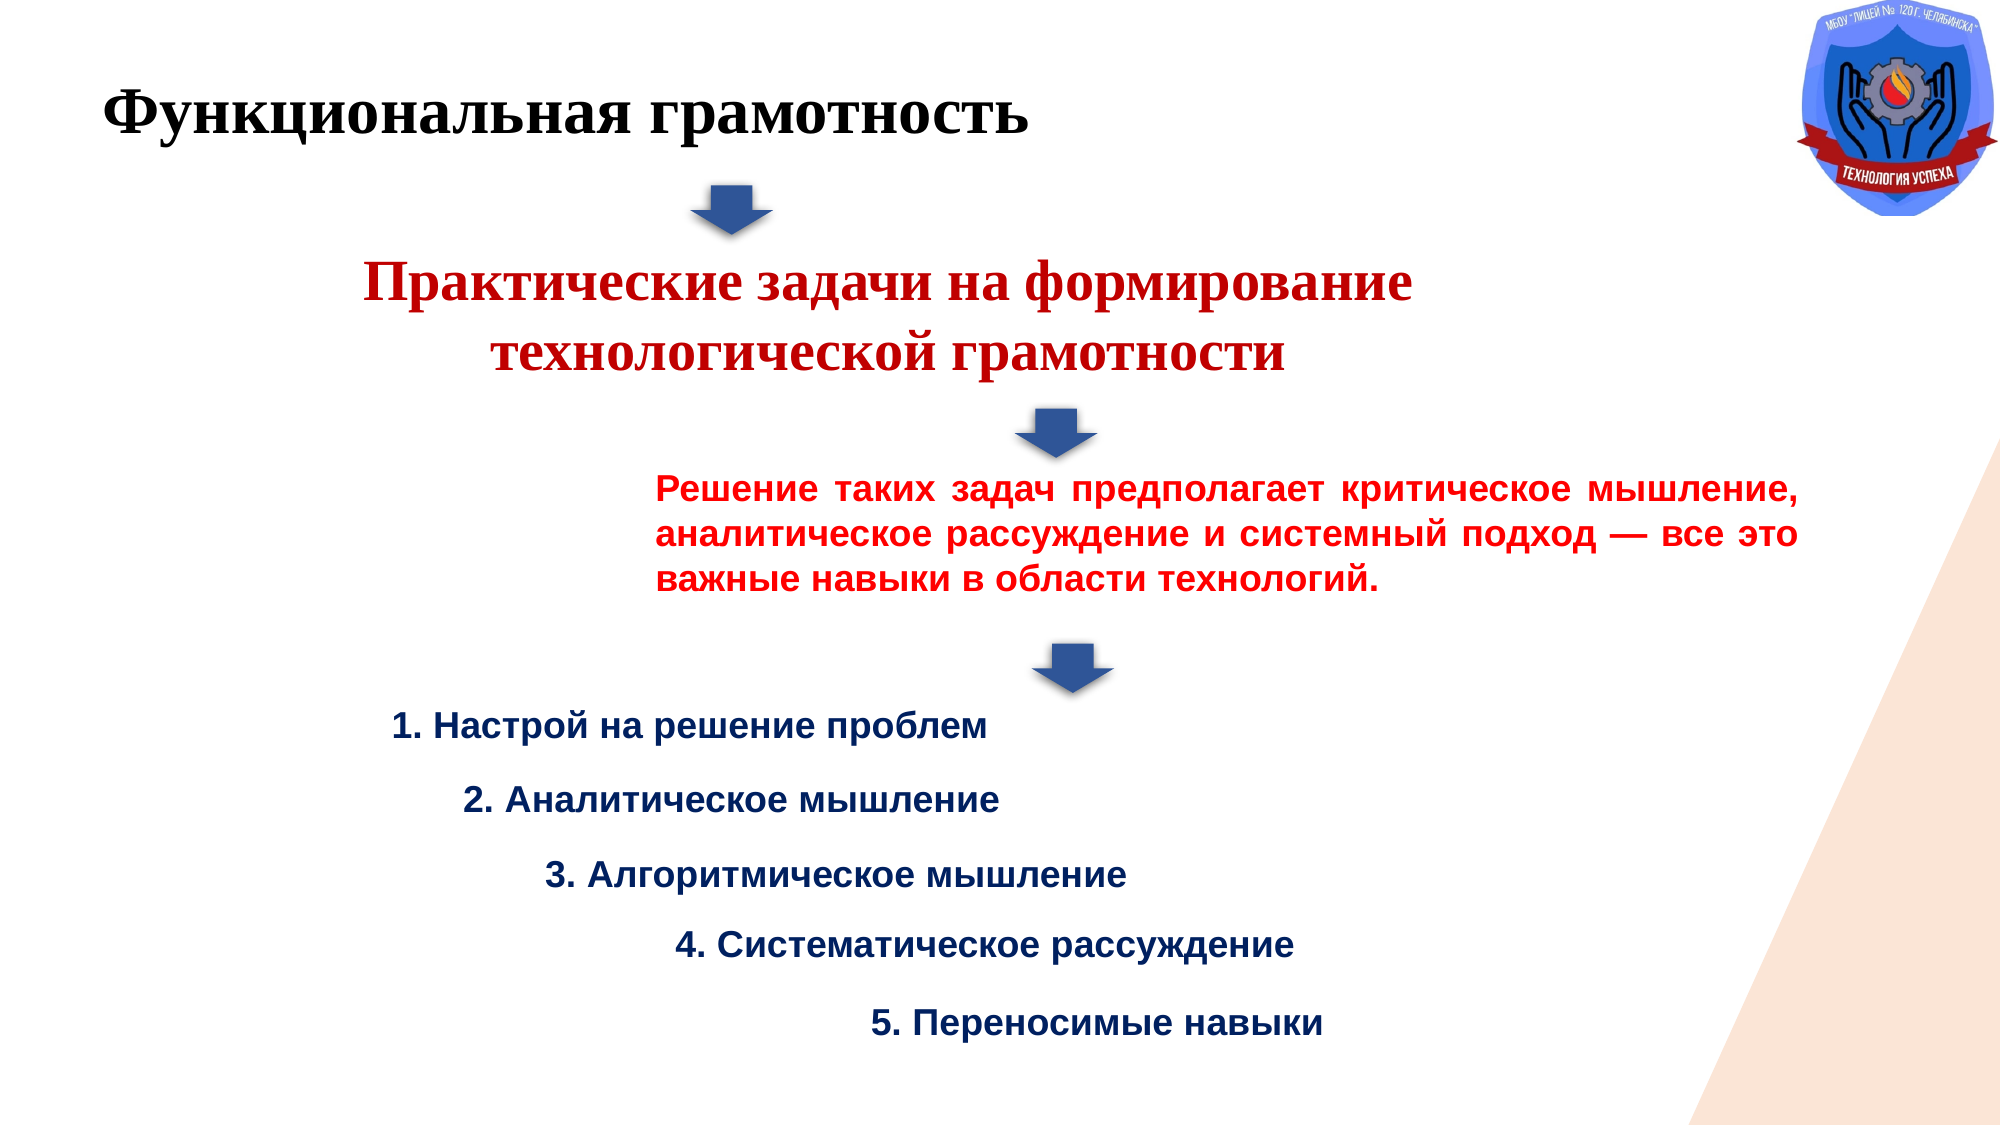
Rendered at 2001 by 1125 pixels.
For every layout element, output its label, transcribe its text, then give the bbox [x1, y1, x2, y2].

text_box [690, 185, 774, 235]
text_box Решение таких задач предполагает критическое мышление, аналитическое рассуждение и системный подход — все это важные навыки в области технологий. [640, 456, 1814, 607]
text_box [1031, 643, 1115, 693]
text_box [1688, 438, 2000, 1125]
text_box 1. Настрой на решение проблем [376, 693, 1004, 754]
text_box 5. Переносимые навыки [856, 991, 1340, 1051]
text_box 3. Алгоритмическое мышление [530, 842, 1143, 903]
text_box [1014, 408, 1098, 458]
text_box Практические задачи на формирование технологической грамотности [335, 234, 1442, 390]
text_box Функциональная грамотность [87, 59, 1194, 155]
text_box 2. Аналитическое мышление [448, 768, 1016, 828]
text_box 4. Систематическое рассуждение [660, 912, 1310, 973]
picture [1788, 0, 2000, 216]
